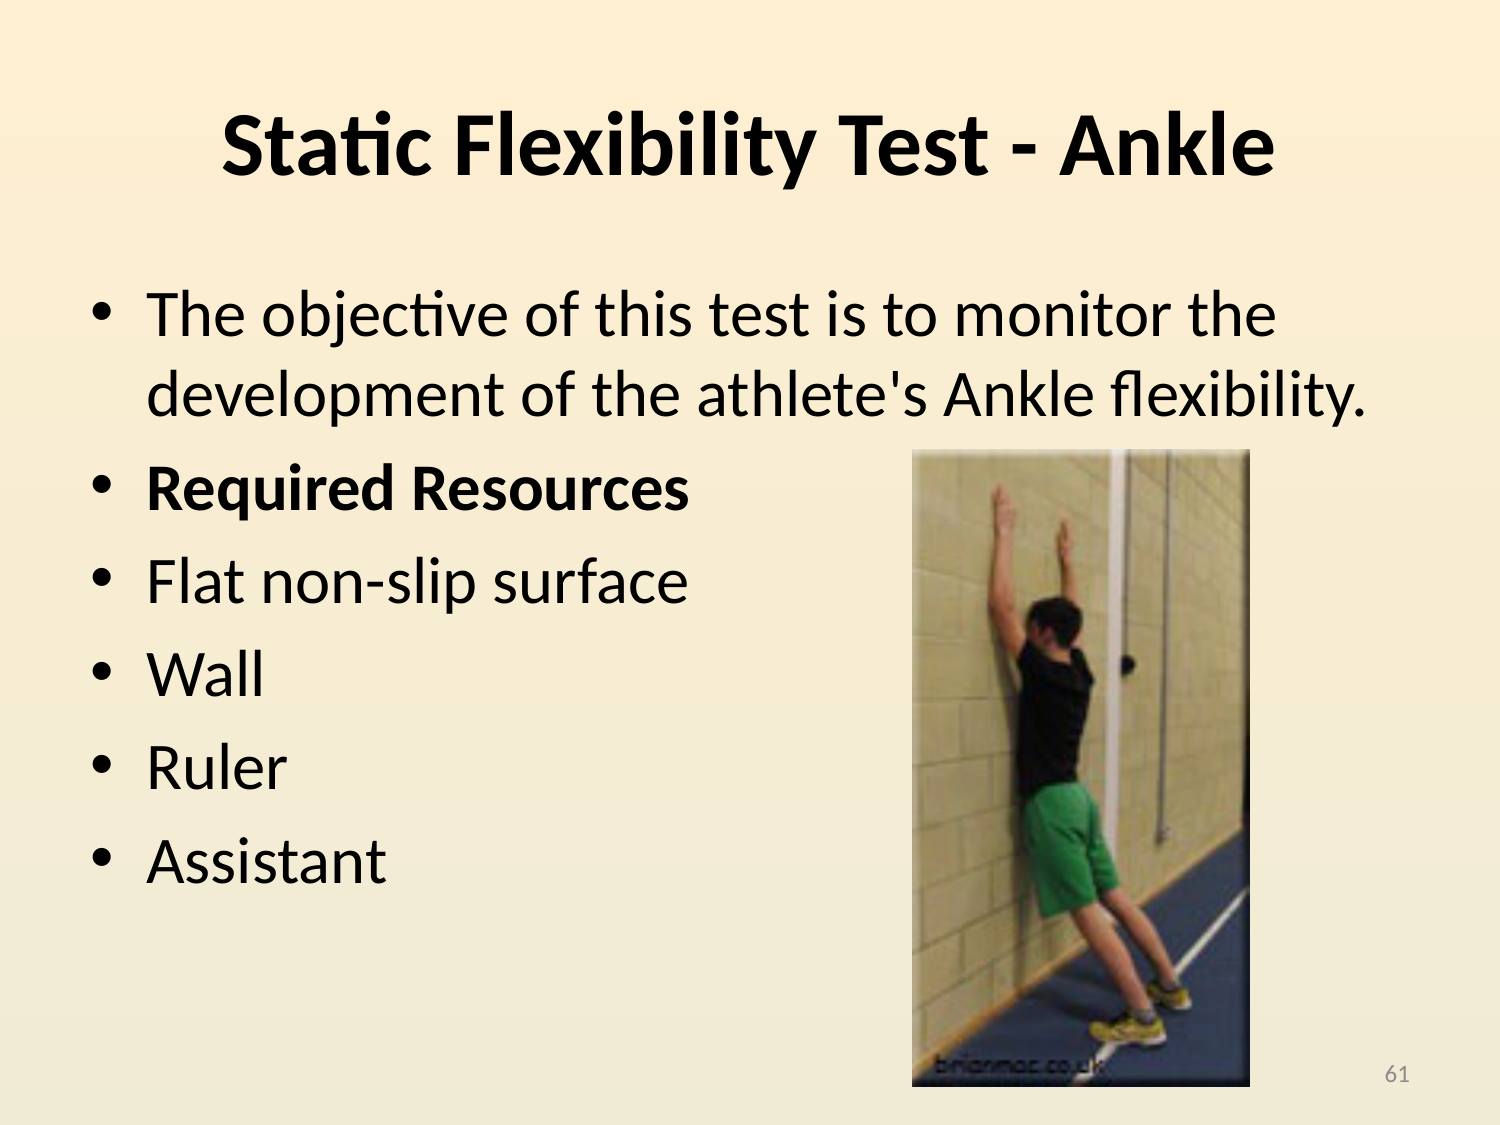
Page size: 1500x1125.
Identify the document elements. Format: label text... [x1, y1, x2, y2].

picture [912, 449, 1251, 1087]
title Static Flexibility Test - Ankle [75, 45, 1425, 233]
list The objective of this test is to monitor the development of the athlete's Ankle flexibility. Required Resources Flat non-slip surface Wall Ruler Assistant [75, 262, 1425, 1005]
slide_number 61 [1074, 1042, 1425, 1103]
